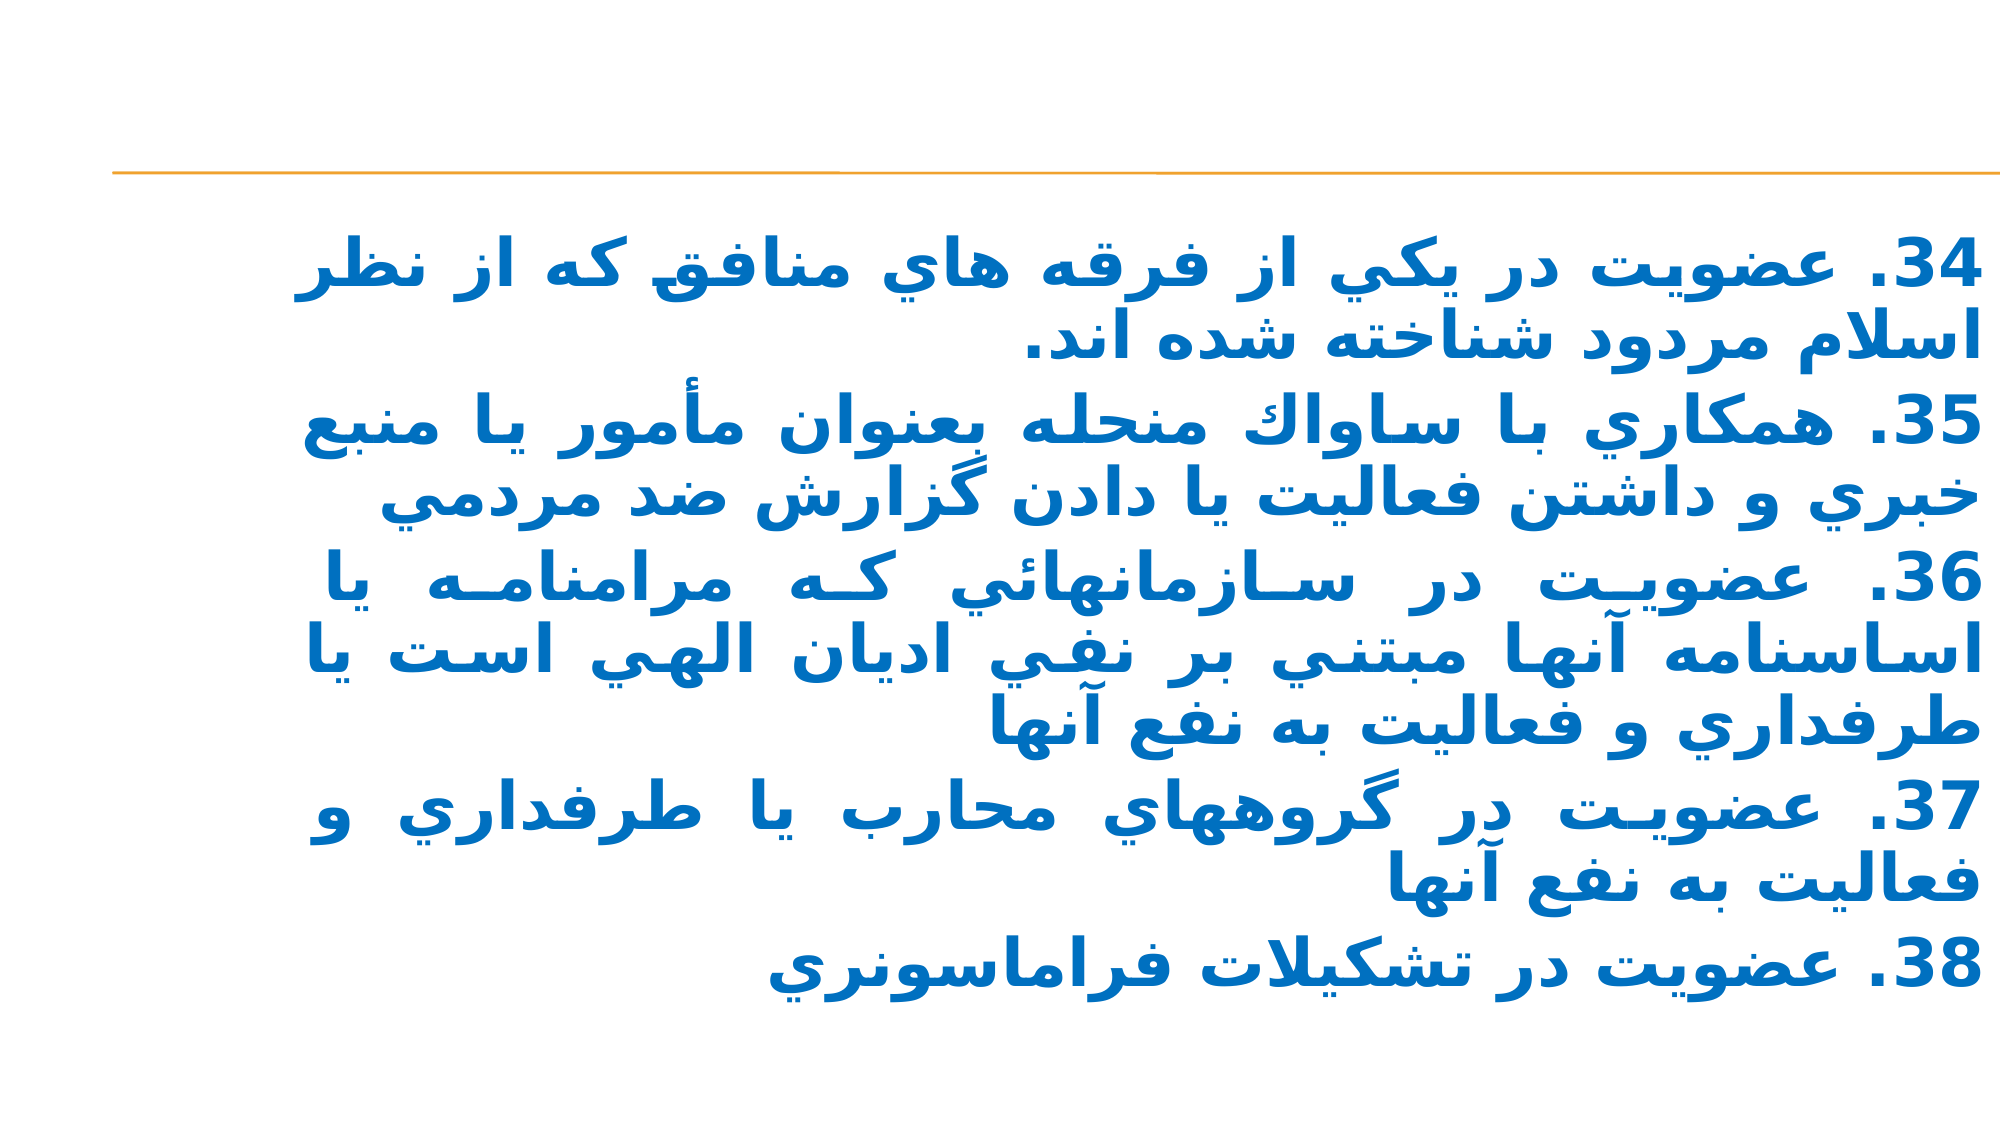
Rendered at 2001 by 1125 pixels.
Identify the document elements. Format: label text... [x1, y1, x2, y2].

list 34. عضويت در يكي از فرقه هاي منافق كه از نظر اسلام مردود شناخته شده اند. 35. همكاري با ساواك منحله بعنوان مأمور يا منبع خبري و داشتن فعاليت يا دادن گزارش ضد مردمي 36. عضويت در سازمانهائي كه مرامنامه يا اساسنامه آنها مبتني بر نفي اديان الهي است يا طرفداري و فعاليت به نفع آنها 37. عضويت در گروههاي محارب يا طرفداري و فعاليت به نفع آنها 38. عضويت در تشكيلات فراماسونري [279, 42, 2000, 1125]
